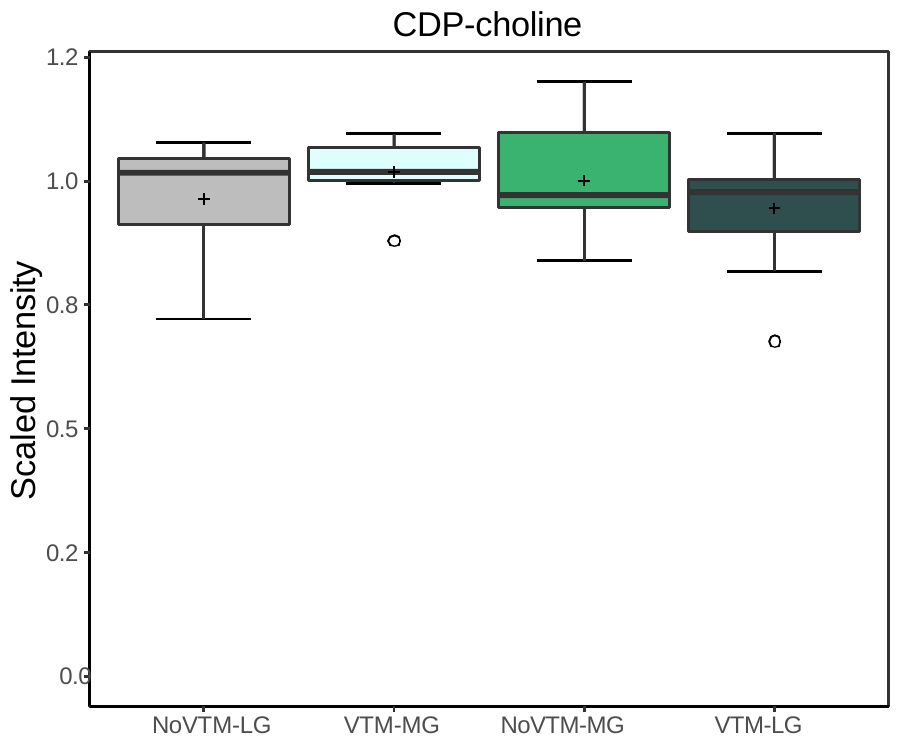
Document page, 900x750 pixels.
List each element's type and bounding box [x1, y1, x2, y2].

text_box [390, 0, 588, 44]
text_box [44, 39, 82, 71]
slide_number [150, 713, 290, 750]
text_box [1, 256, 82, 503]
text_box [44, 163, 82, 195]
footer [57, 661, 95, 750]
text_box [83, 50, 891, 738]
text_box [44, 534, 82, 566]
